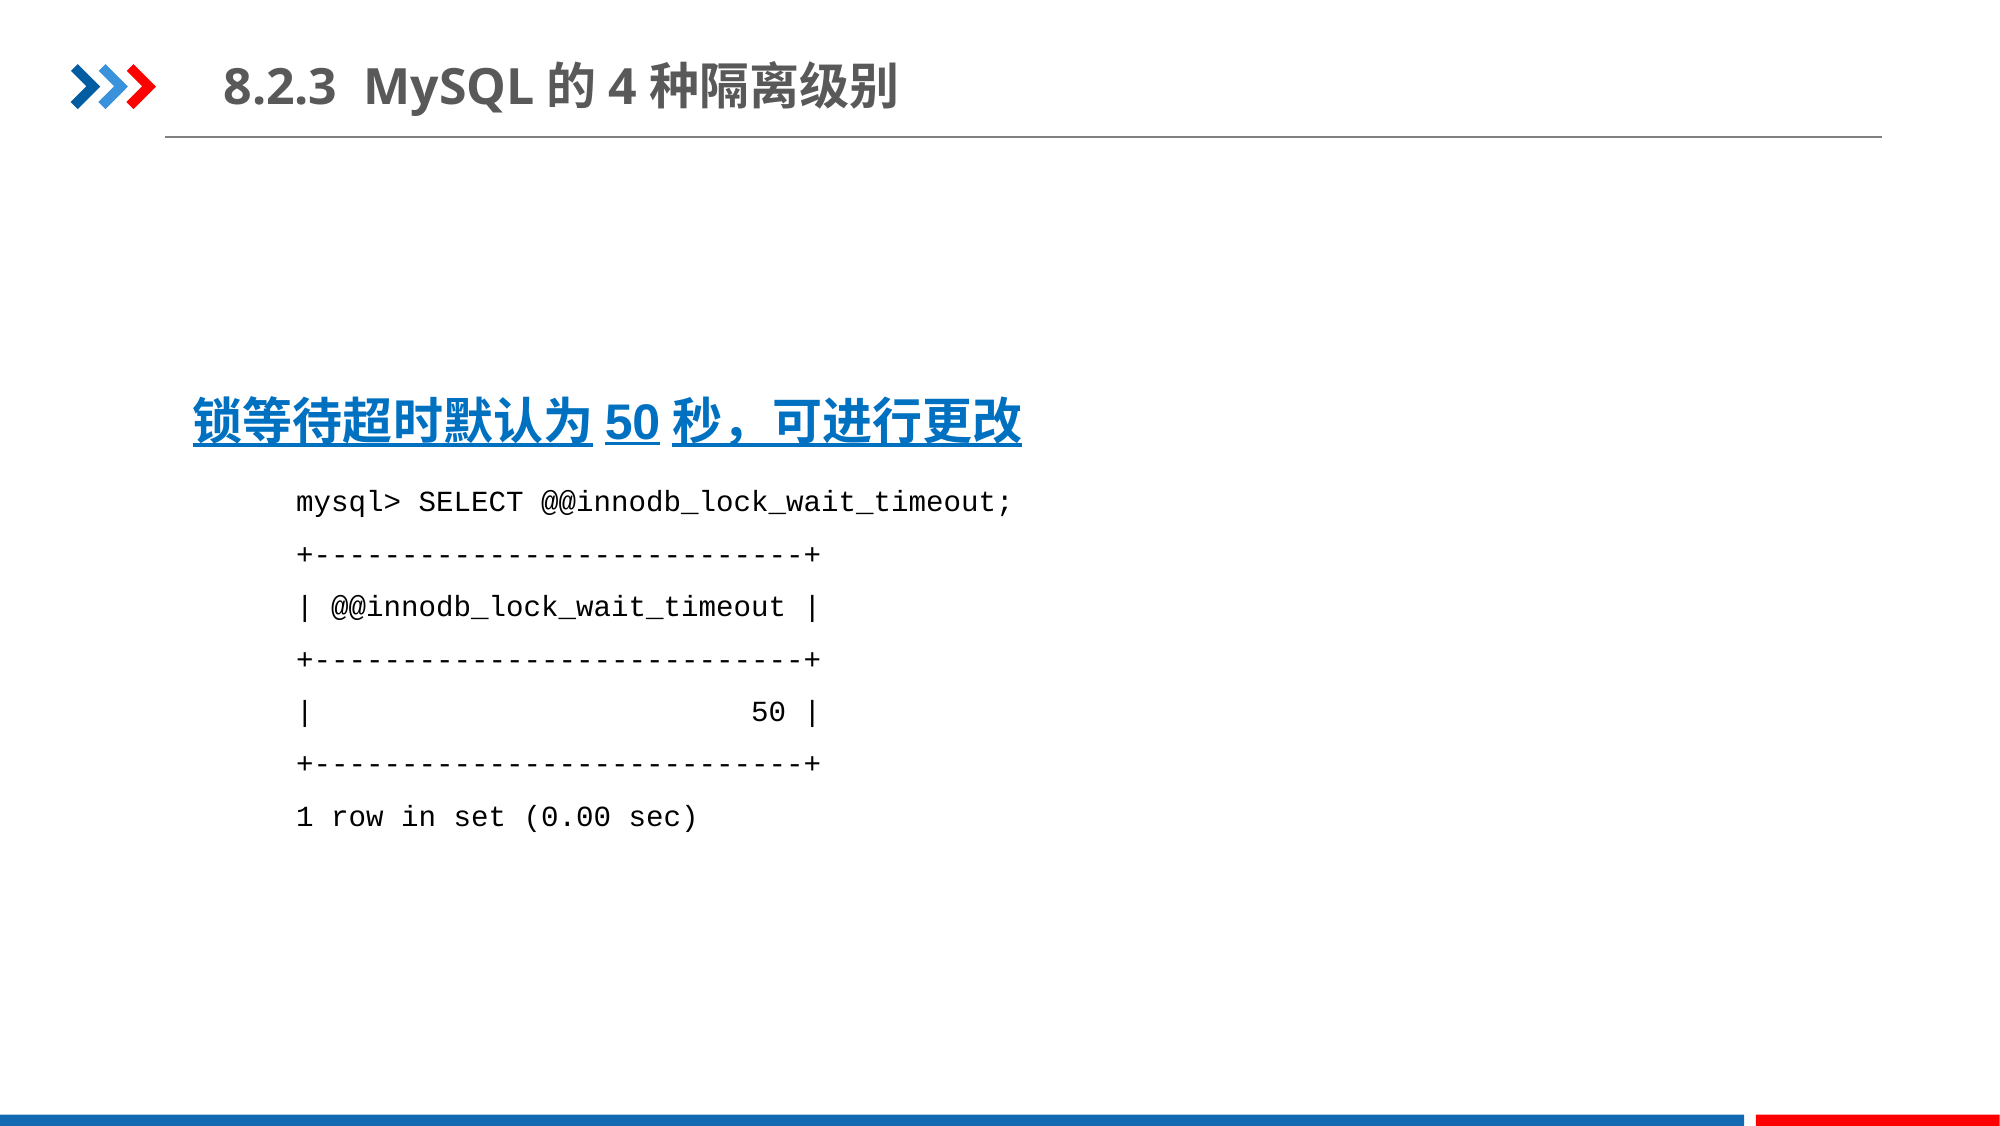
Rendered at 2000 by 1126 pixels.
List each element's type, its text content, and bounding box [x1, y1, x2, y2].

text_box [243, 381, 1136, 845]
text_box 8.2.3 MySQL的4种隔离级别 [187, 42, 936, 126]
